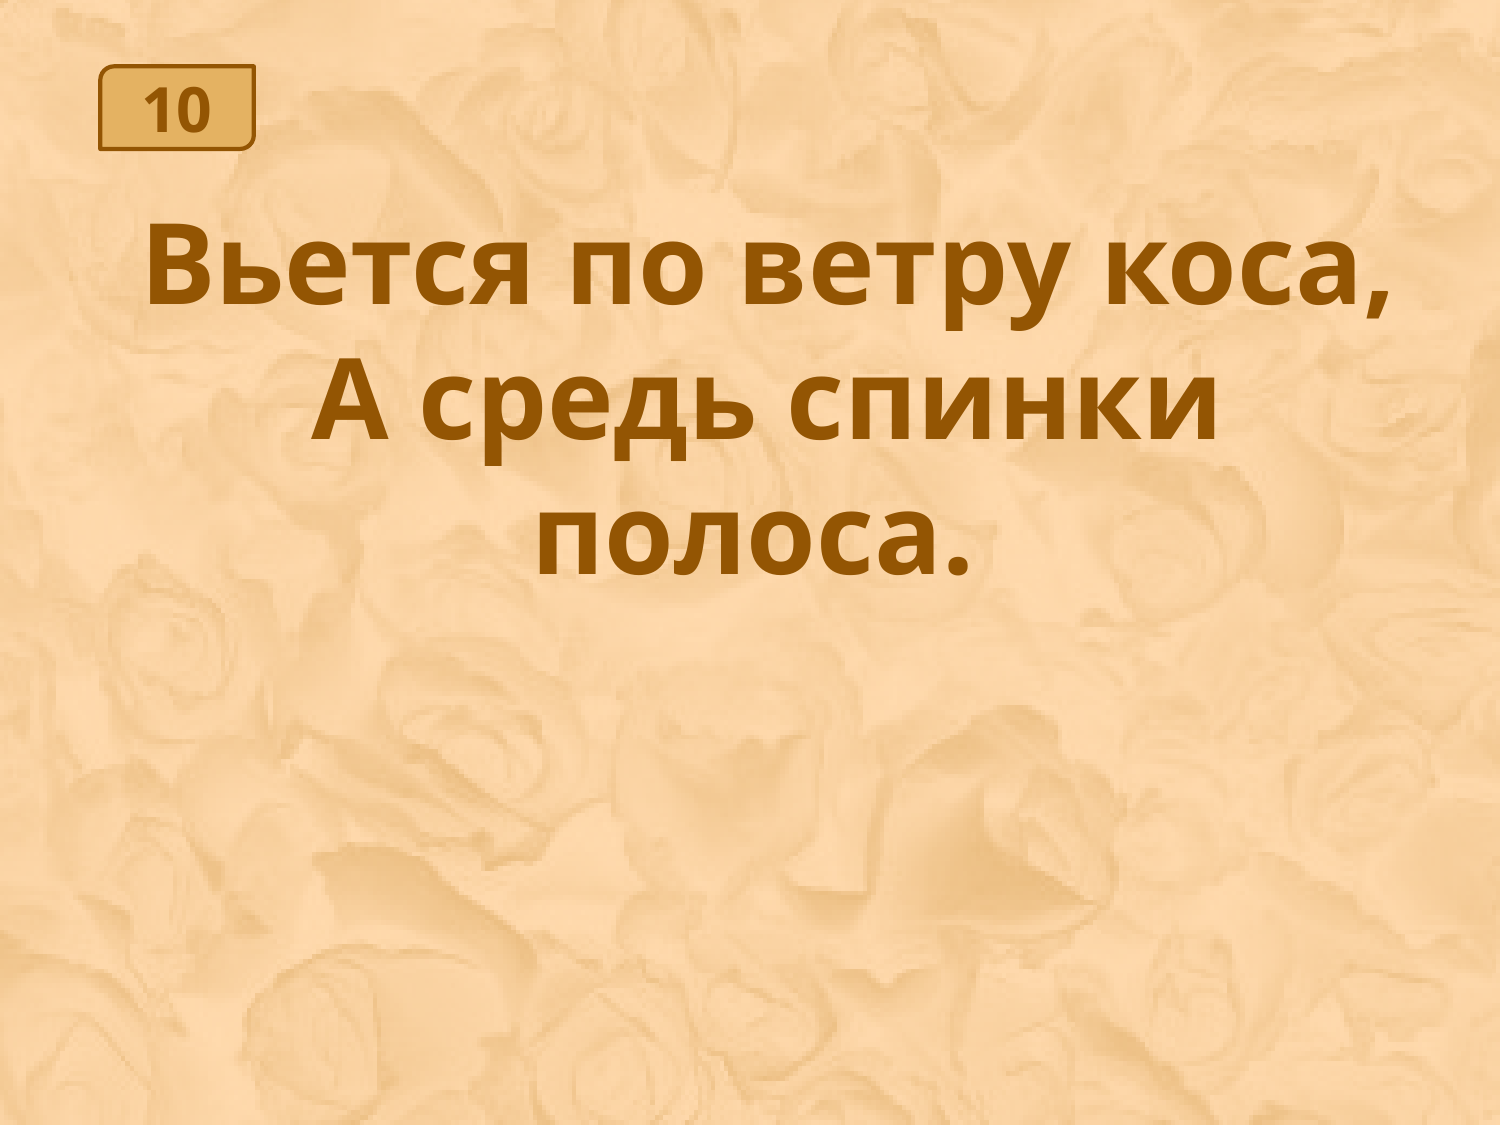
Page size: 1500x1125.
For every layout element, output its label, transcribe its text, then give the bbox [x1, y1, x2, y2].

text_box 10 [98, 64, 256, 152]
text_box Вьется по ветру коса, А средь спинки полоса. [88, 184, 1447, 605]
